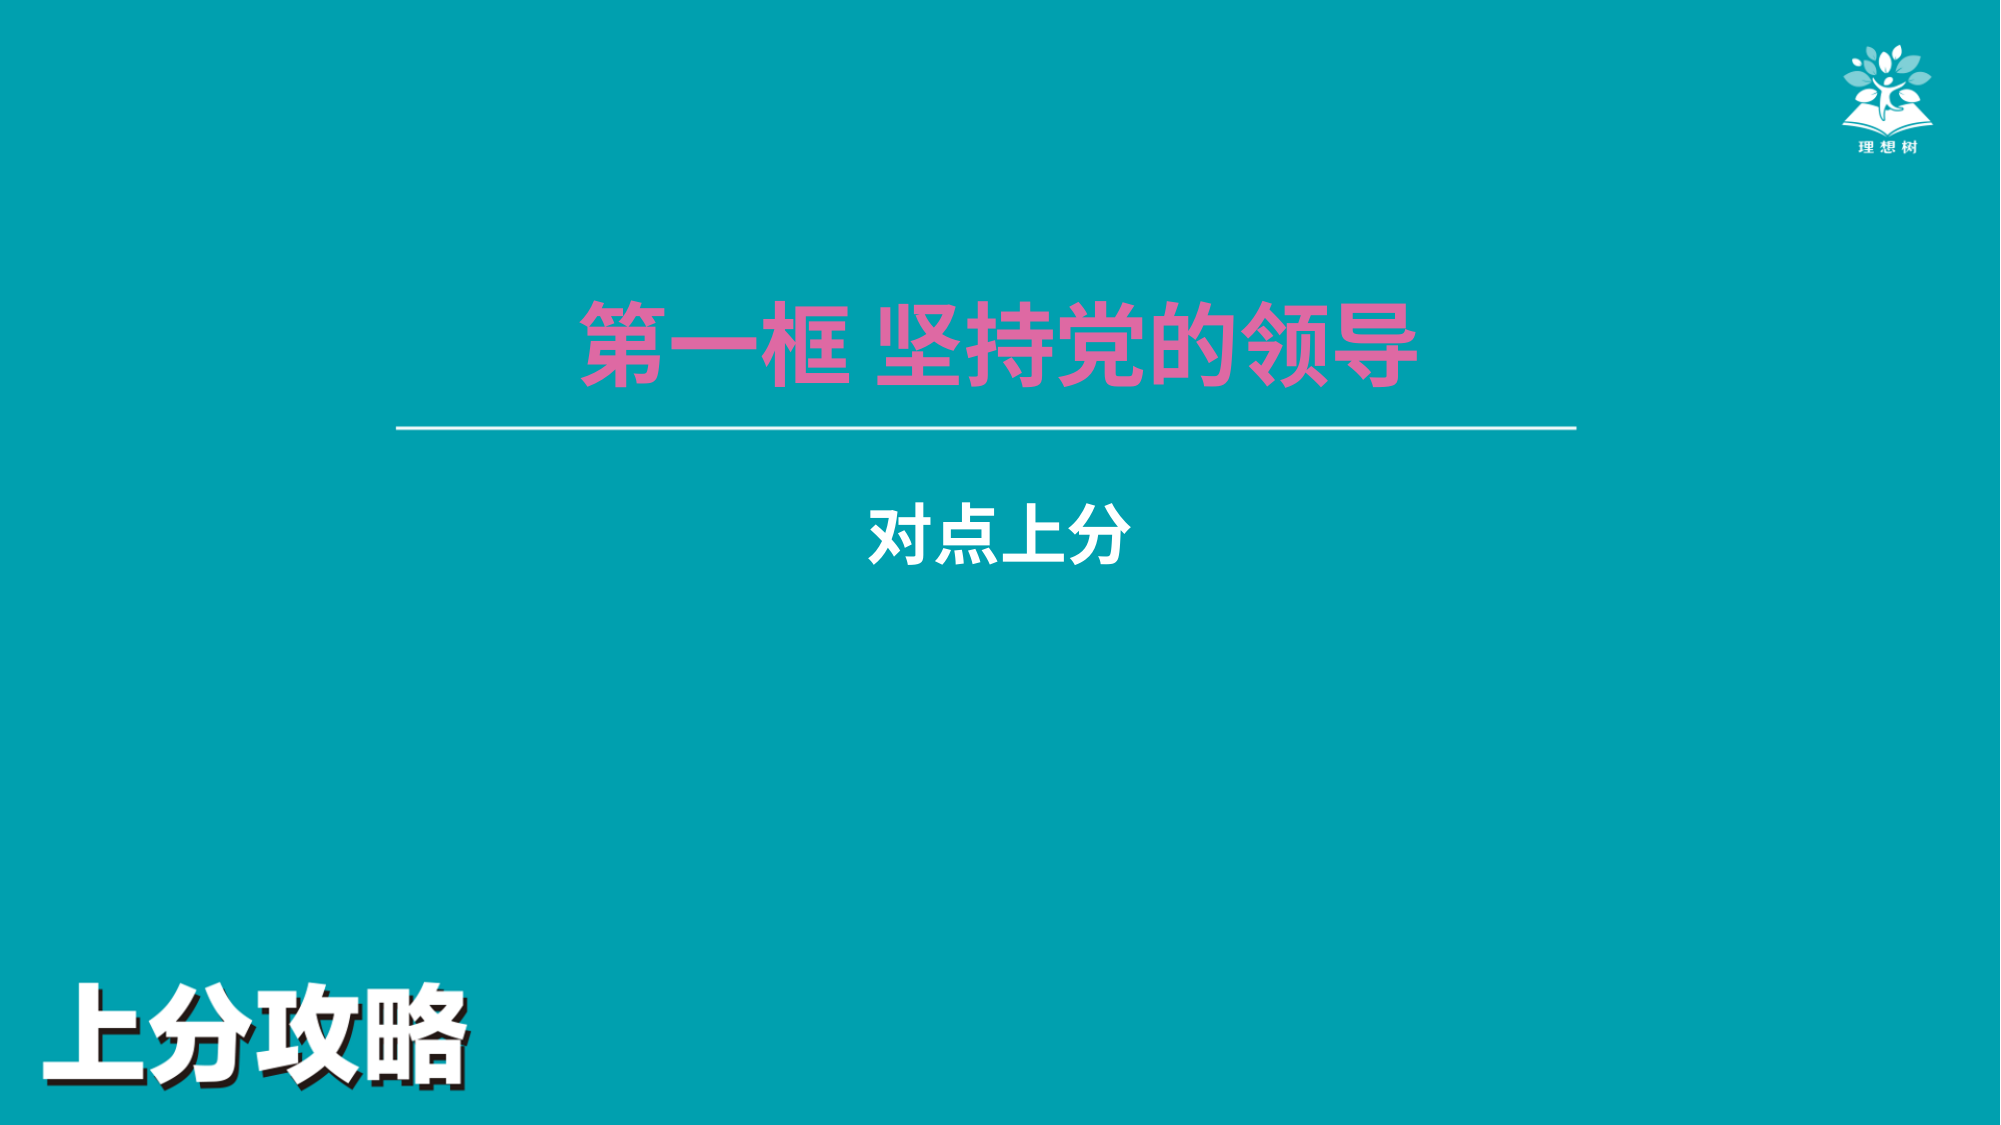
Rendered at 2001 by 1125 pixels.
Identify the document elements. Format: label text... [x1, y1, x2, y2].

text_box 第一框 坚持党的领导 [158, 242, 1843, 441]
picture [0, 585, 2000, 1125]
picture [0, 0, 2000, 478]
text_box 对点上分 [0, 478, 2000, 585]
